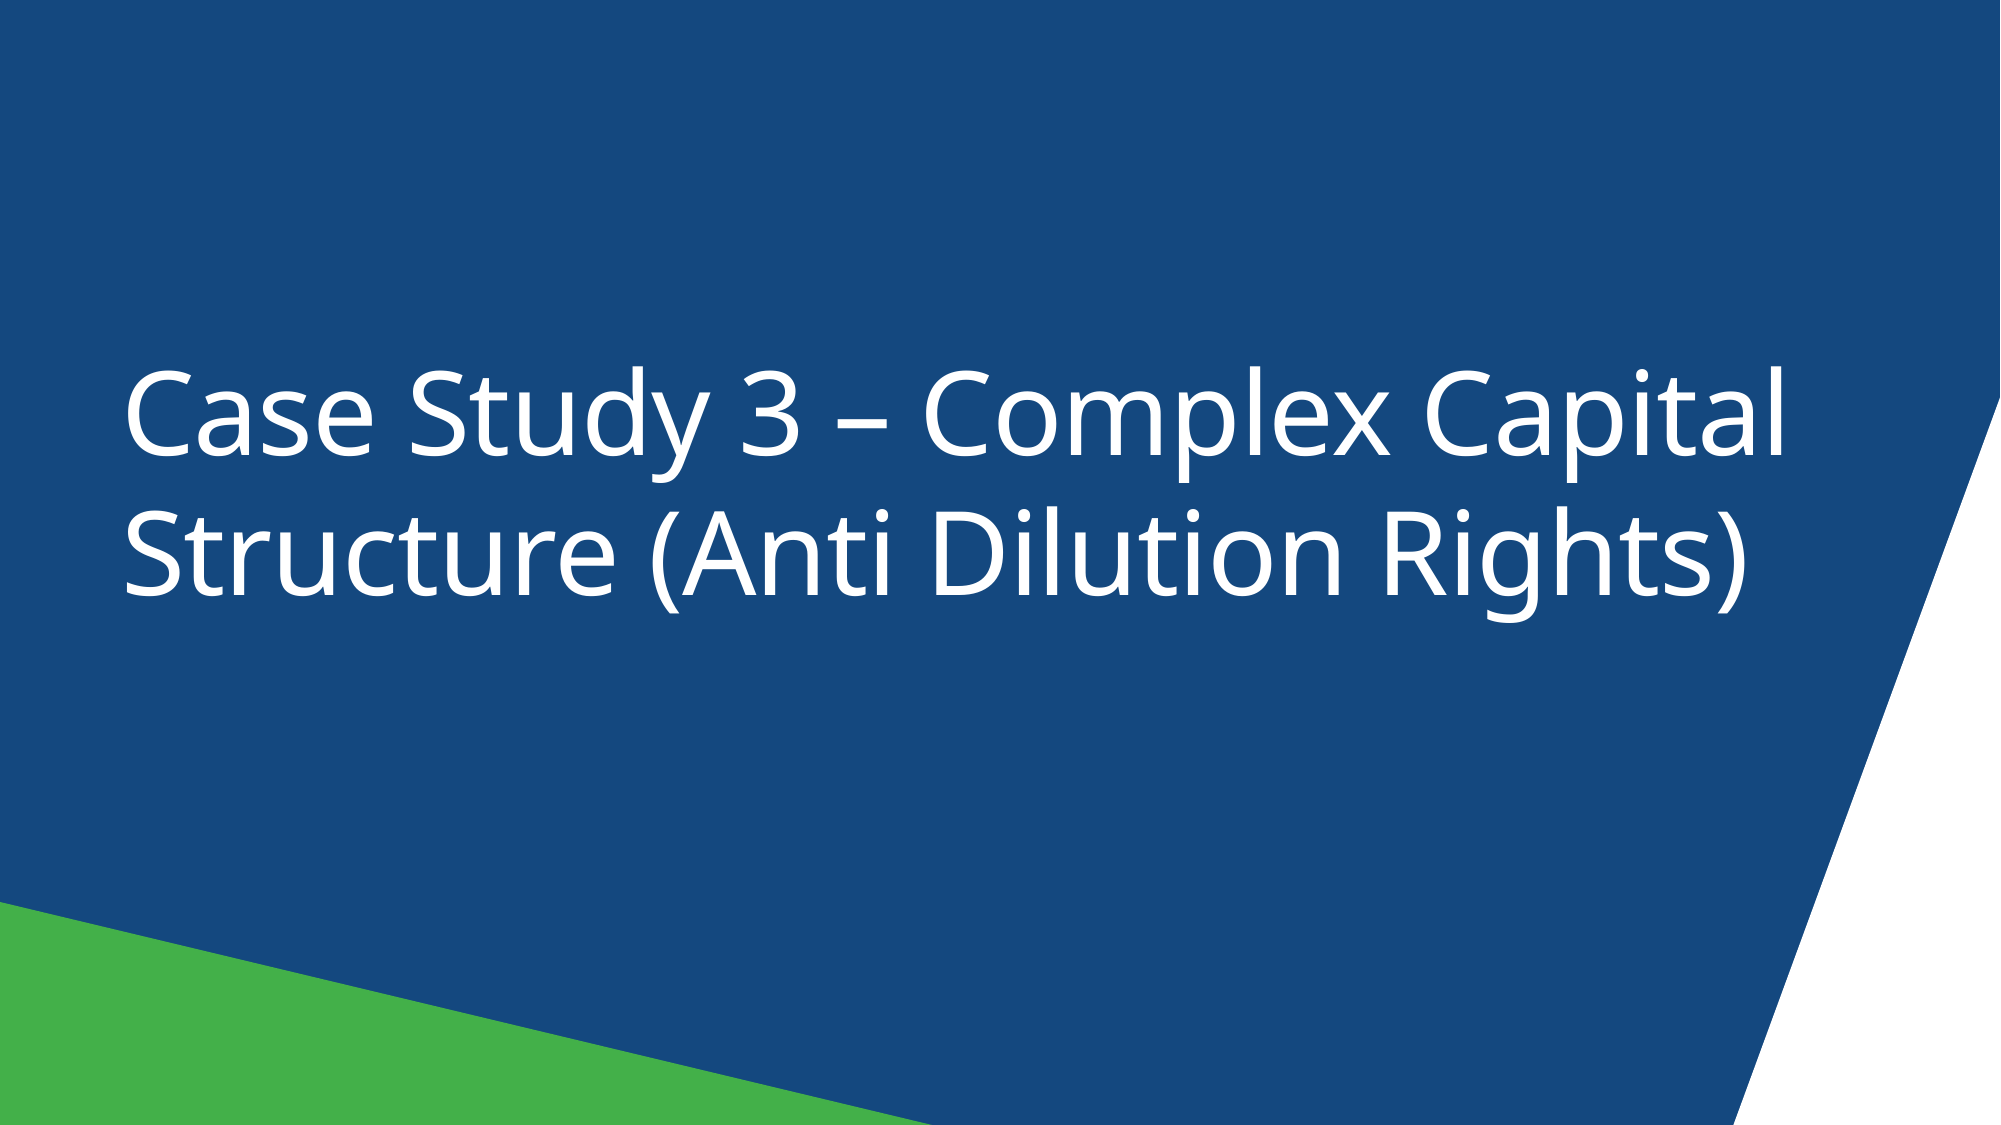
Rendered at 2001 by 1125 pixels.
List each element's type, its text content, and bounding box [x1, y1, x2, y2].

title Case Study 3 – Complex Capital Structure (Anti Dilution Rights) [121, 331, 1863, 471]
